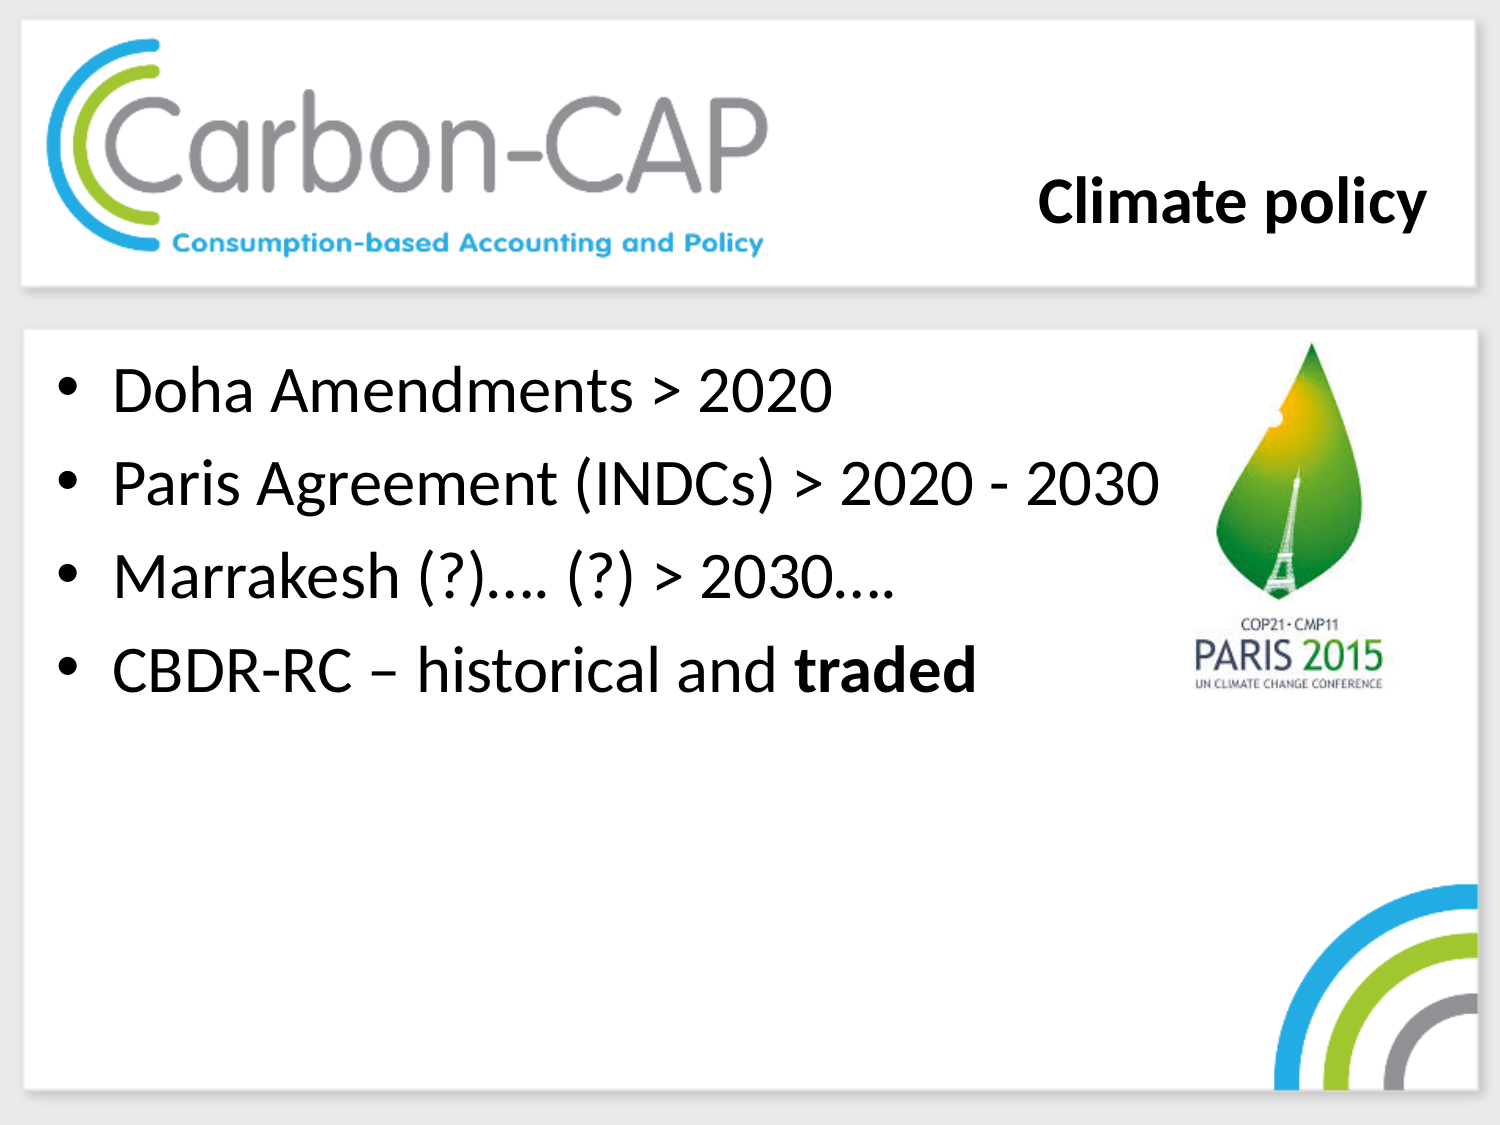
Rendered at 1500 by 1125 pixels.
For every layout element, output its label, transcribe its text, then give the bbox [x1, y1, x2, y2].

picture [0, 0, 1500, 1125]
text_box Climate policy [1023, 148, 1444, 244]
list Doha Amendments > 2020 Paris Agreement (INDCs) > 2020 - 2030 Marrakesh (?)…. (?) > 2030…. CBDR-RC – historical and traded [41, 338, 1424, 1059]
